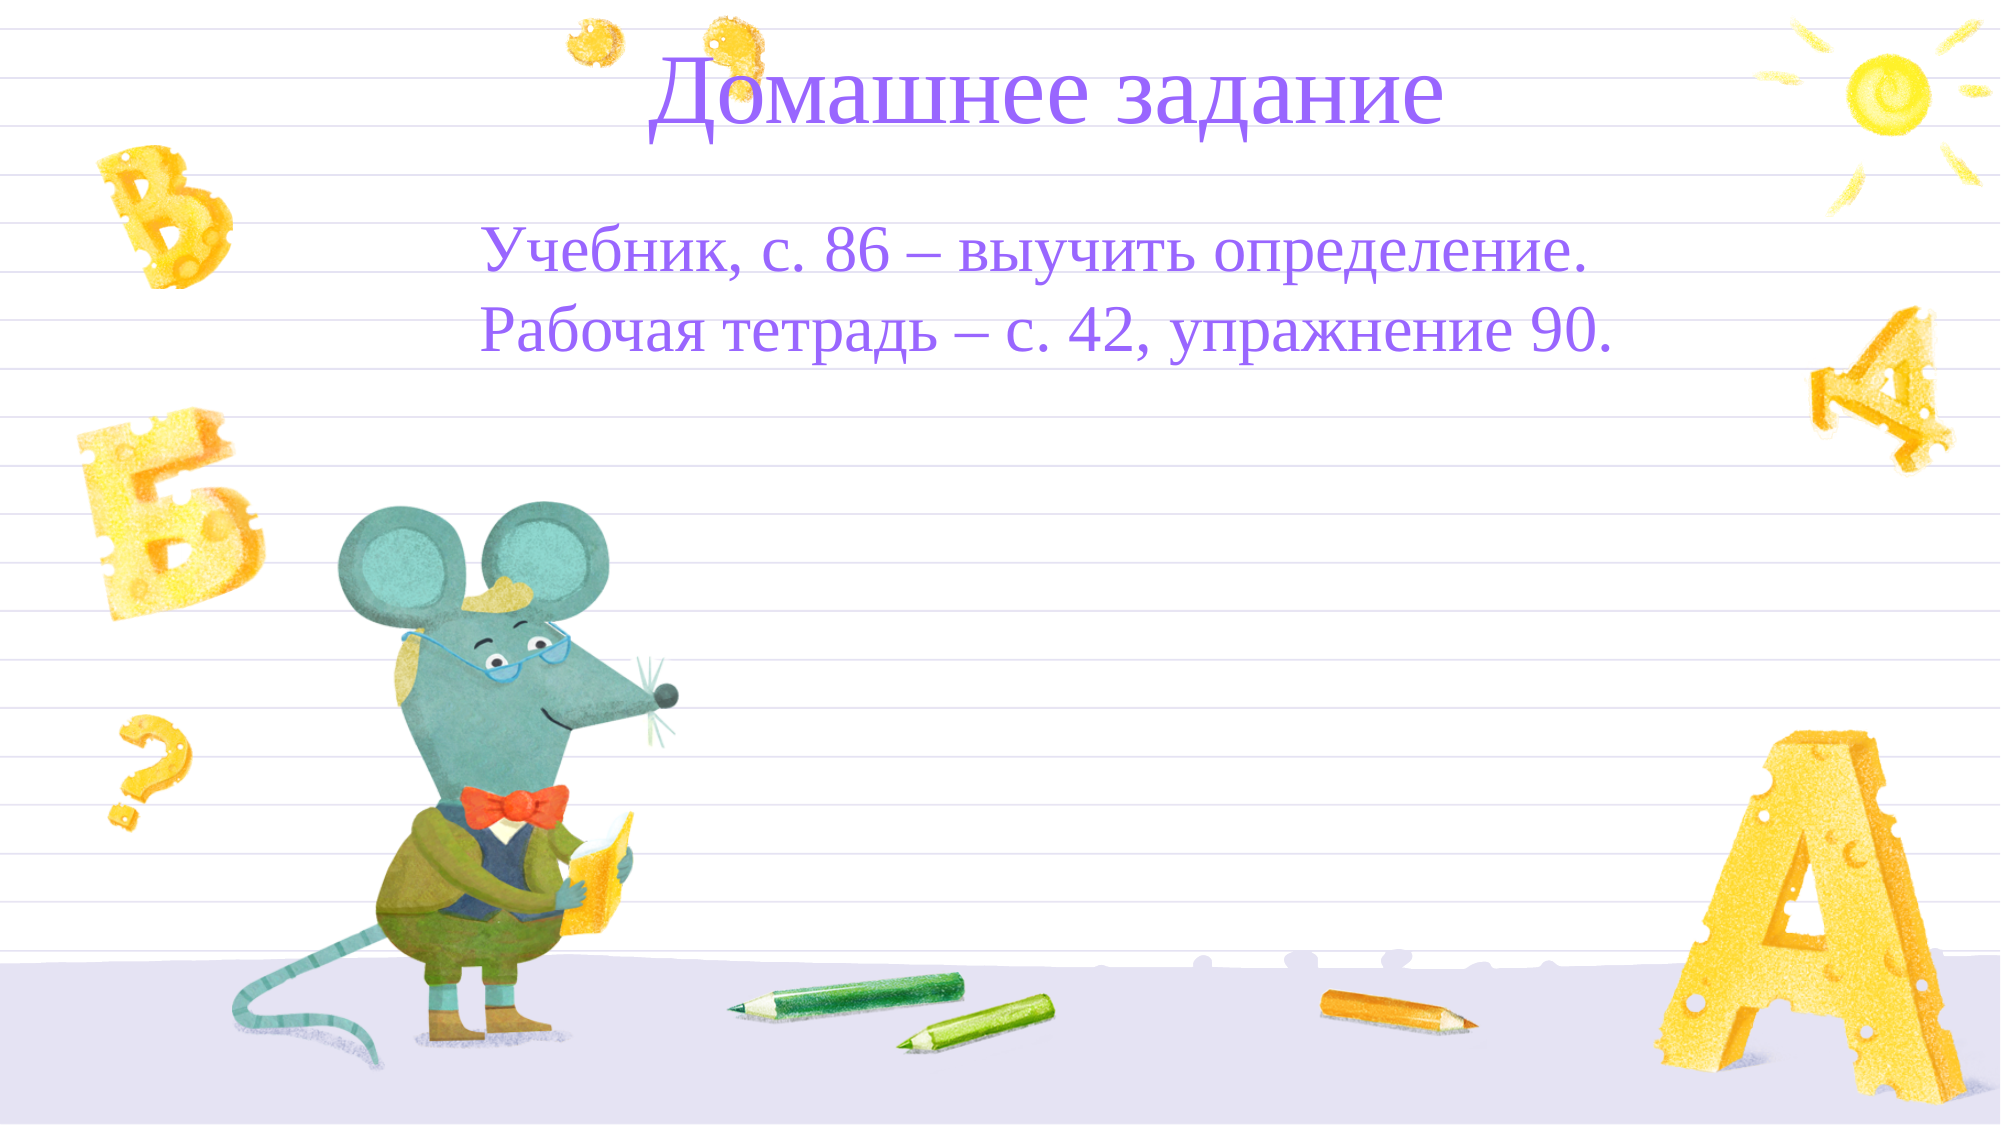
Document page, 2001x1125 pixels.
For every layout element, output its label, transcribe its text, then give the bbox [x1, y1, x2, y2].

text_box Учебник, с. 86 – выучить определение. Рабочая тетрадь – с. 42, упражнение 90. [464, 197, 1632, 373]
picture [726, 970, 1487, 1074]
picture [565, 15, 765, 103]
picture [1650, 729, 2001, 1106]
picture [95, 145, 233, 289]
picture [1752, 15, 1993, 217]
picture [107, 714, 193, 833]
text_box Домашнее задание [633, 16, 1463, 152]
picture [43, 382, 681, 1074]
picture [1801, 305, 1957, 479]
